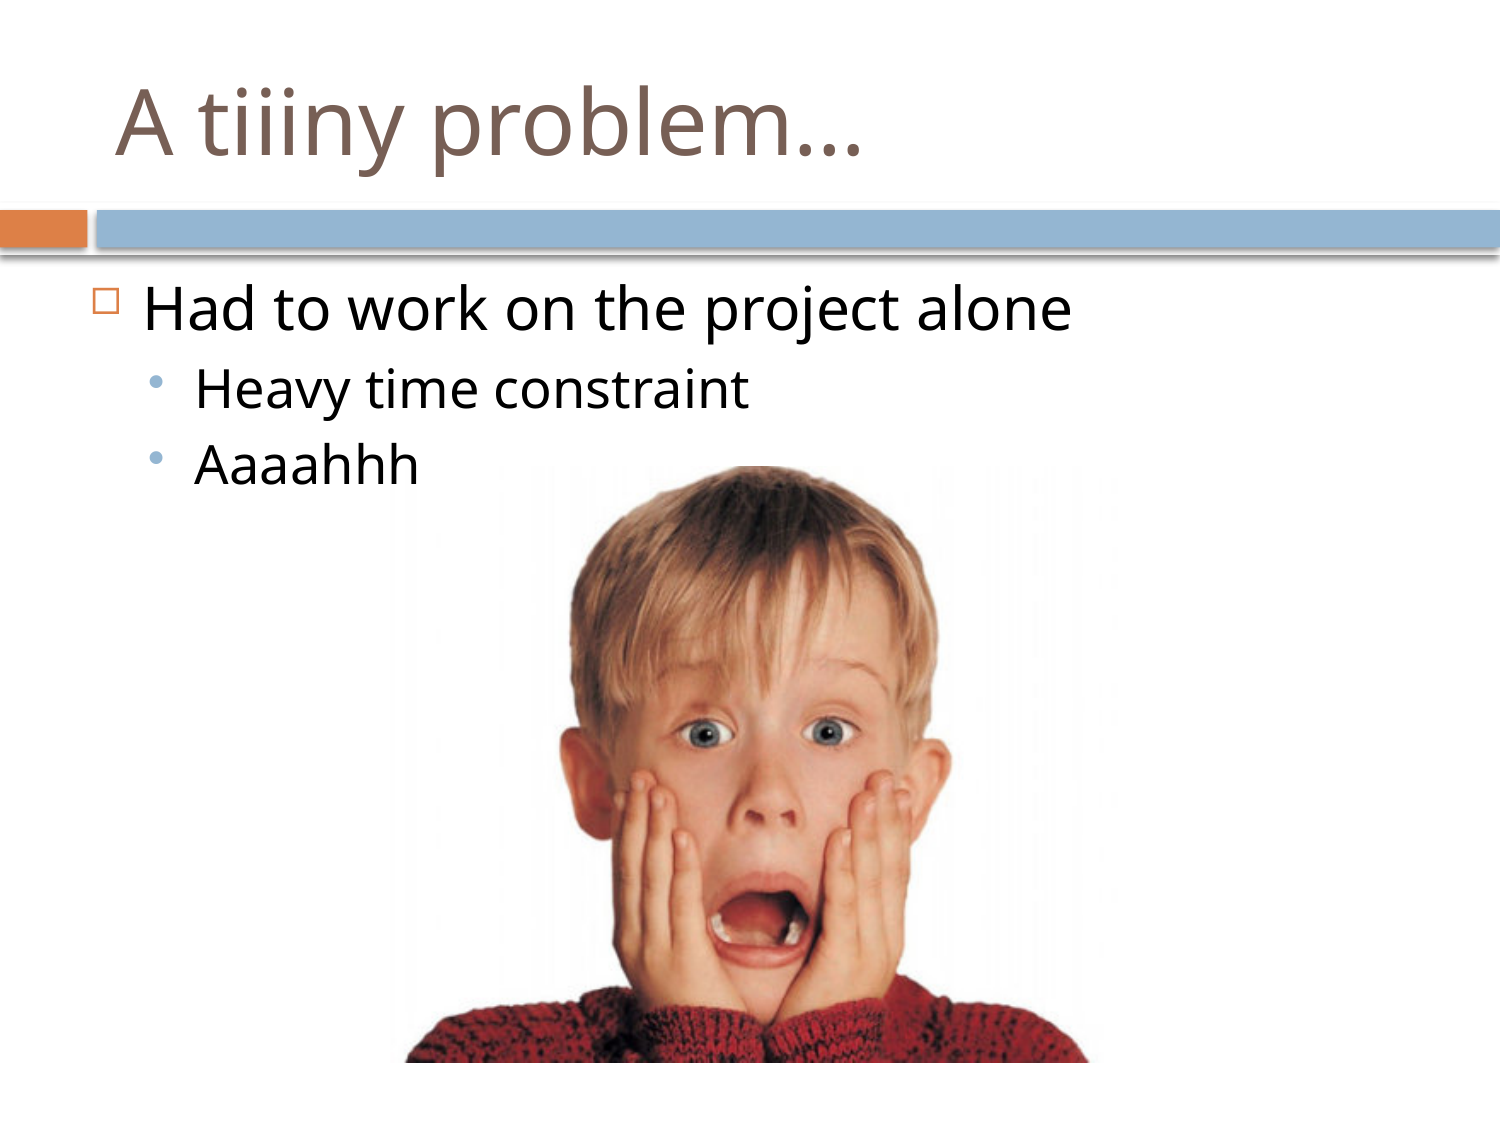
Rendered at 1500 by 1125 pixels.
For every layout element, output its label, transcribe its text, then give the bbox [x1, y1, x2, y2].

title A tiiiny problem… [100, 37, 1438, 200]
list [200, 465, 1326, 1063]
text_box Had to work on the project alone Heavy time constraint Aaaahhh [74, 262, 1425, 1063]
